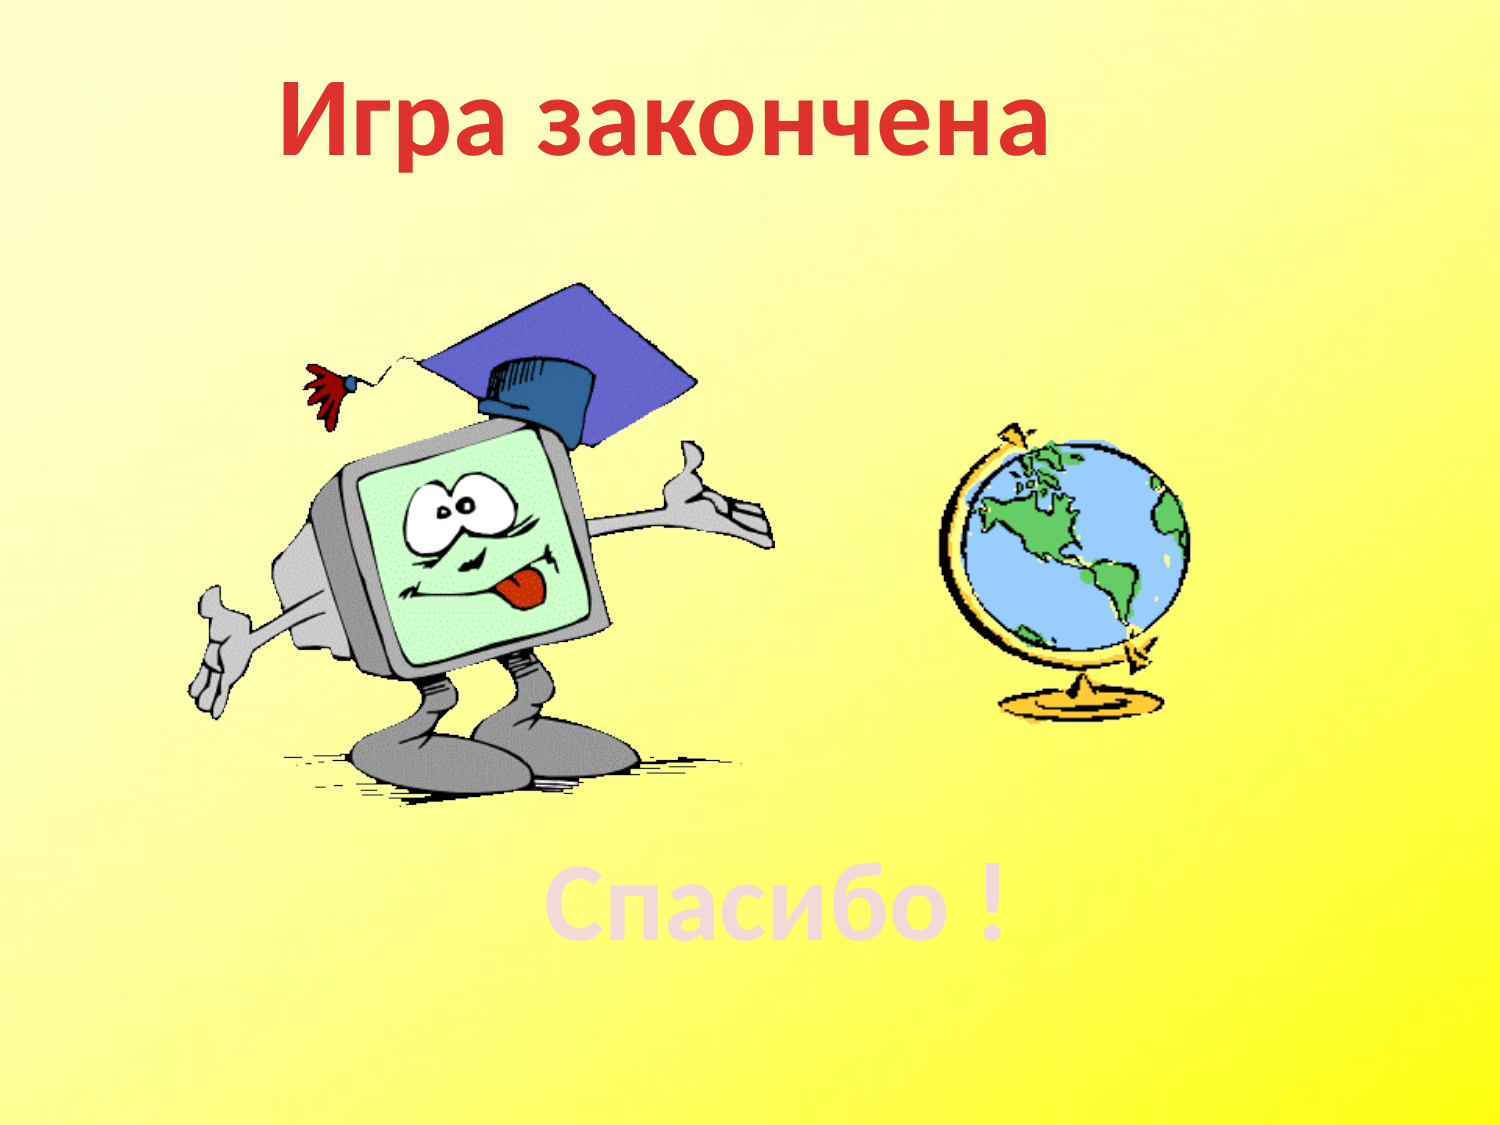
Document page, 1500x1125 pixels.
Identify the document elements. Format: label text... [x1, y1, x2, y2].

text_box Игра закончена [262, 35, 1069, 186]
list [937, 421, 1196, 727]
text_box Спасибо ! [529, 820, 1028, 971]
picture [0, 0, 1500, 1125]
